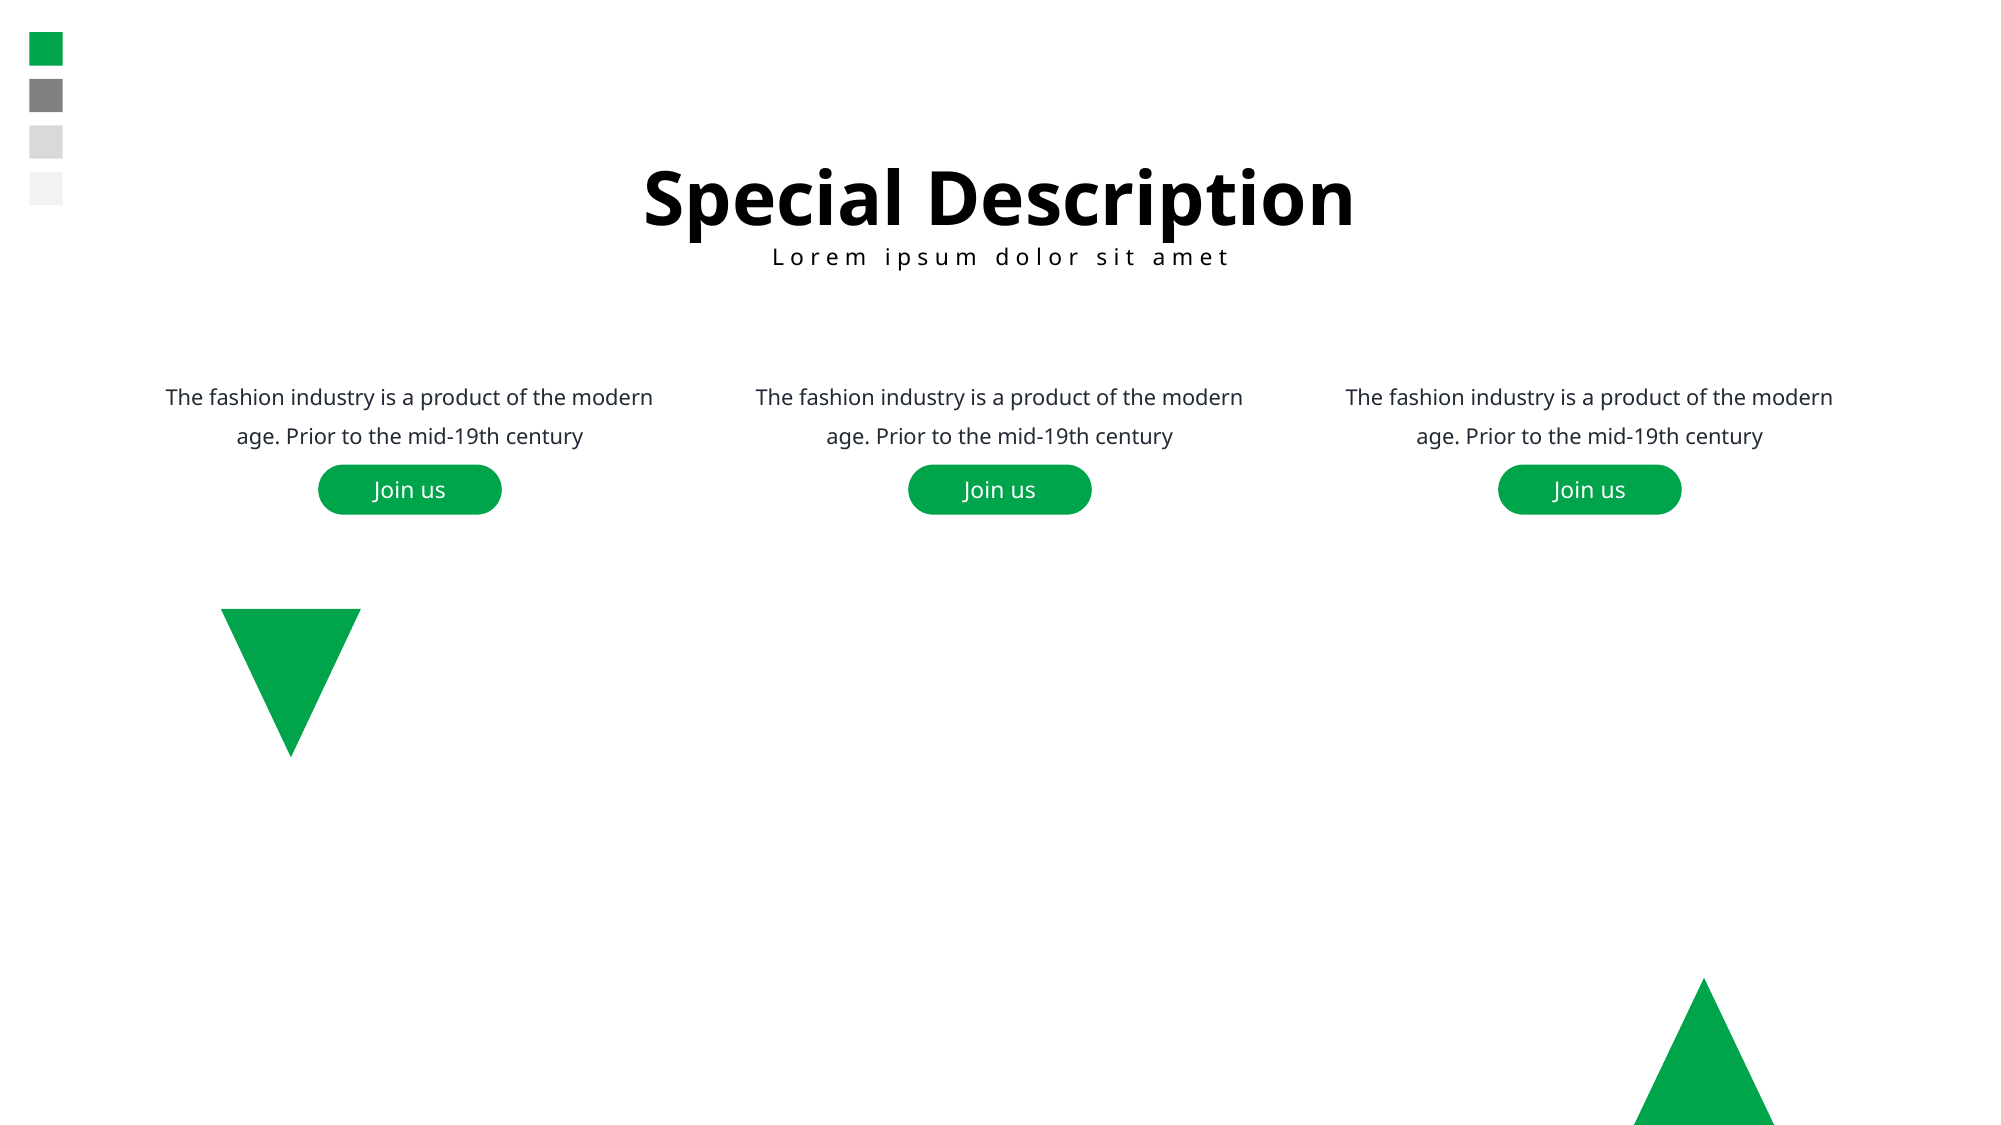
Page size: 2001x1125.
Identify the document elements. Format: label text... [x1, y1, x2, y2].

text_box Join us [1497, 463, 1683, 516]
text_box The fashion industry is a product of the modern age. Prior to the mid-19th century [725, 362, 1275, 457]
text_box Join us [907, 463, 1093, 516]
picture [136, 608, 1864, 1125]
text_box The fashion industry is a product of the modern age. Prior to the mid-19th century [135, 362, 685, 457]
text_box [555, 142, 1445, 279]
text_box Join us [317, 463, 503, 516]
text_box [29, 32, 63, 206]
text_box The fashion industry is a product of the modern age. Prior to the mid-19th century [1315, 362, 1865, 457]
